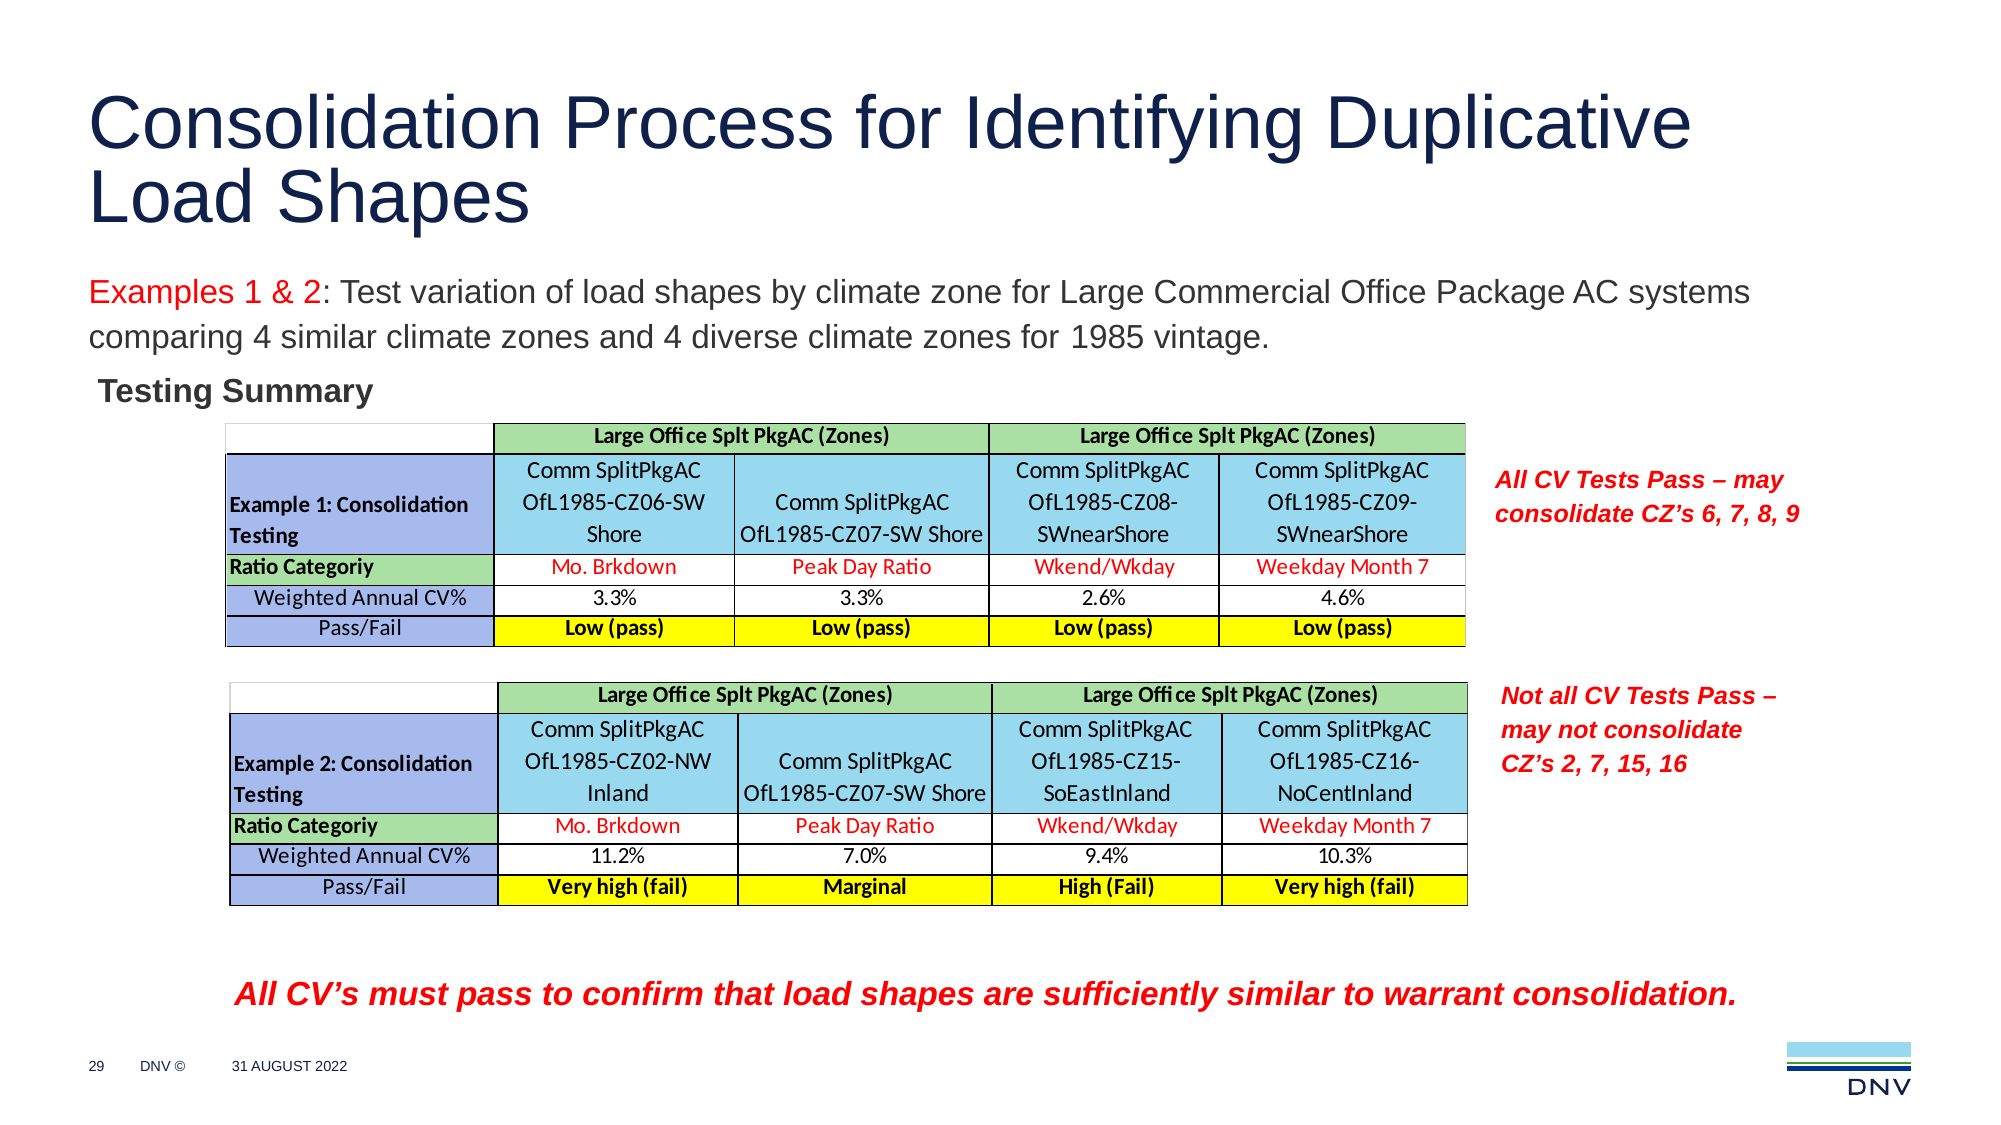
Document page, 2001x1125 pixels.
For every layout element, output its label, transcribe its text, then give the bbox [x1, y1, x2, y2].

picture [228, 681, 1470, 907]
text_box Examples 1 & 2: Test variation of load shapes by climate zone for Large Commercial Office Package AC systems comparing 4 similar climate zones and 4 diverse climate zones for 1985 vintage. Testing Summary [88, 264, 1813, 410]
picture [224, 422, 1467, 649]
text_box Not all CV Tests Pass – may not consolidate CZ’s 2, 7, 15, 16 [1500, 675, 1794, 778]
text_box All CV’s must pass to confirm that load shapes are sufficiently similar to warrant consolidation. [140, 967, 1843, 1013]
title Consolidation Process for Identifying Duplicative Load Shapes [88, 88, 1870, 233]
text_box All CV Tests Pass – may consolidate CZ’s 6, 7, 8, 9 [1495, 460, 1830, 528]
slide_number 29 [88, 1056, 133, 1082]
